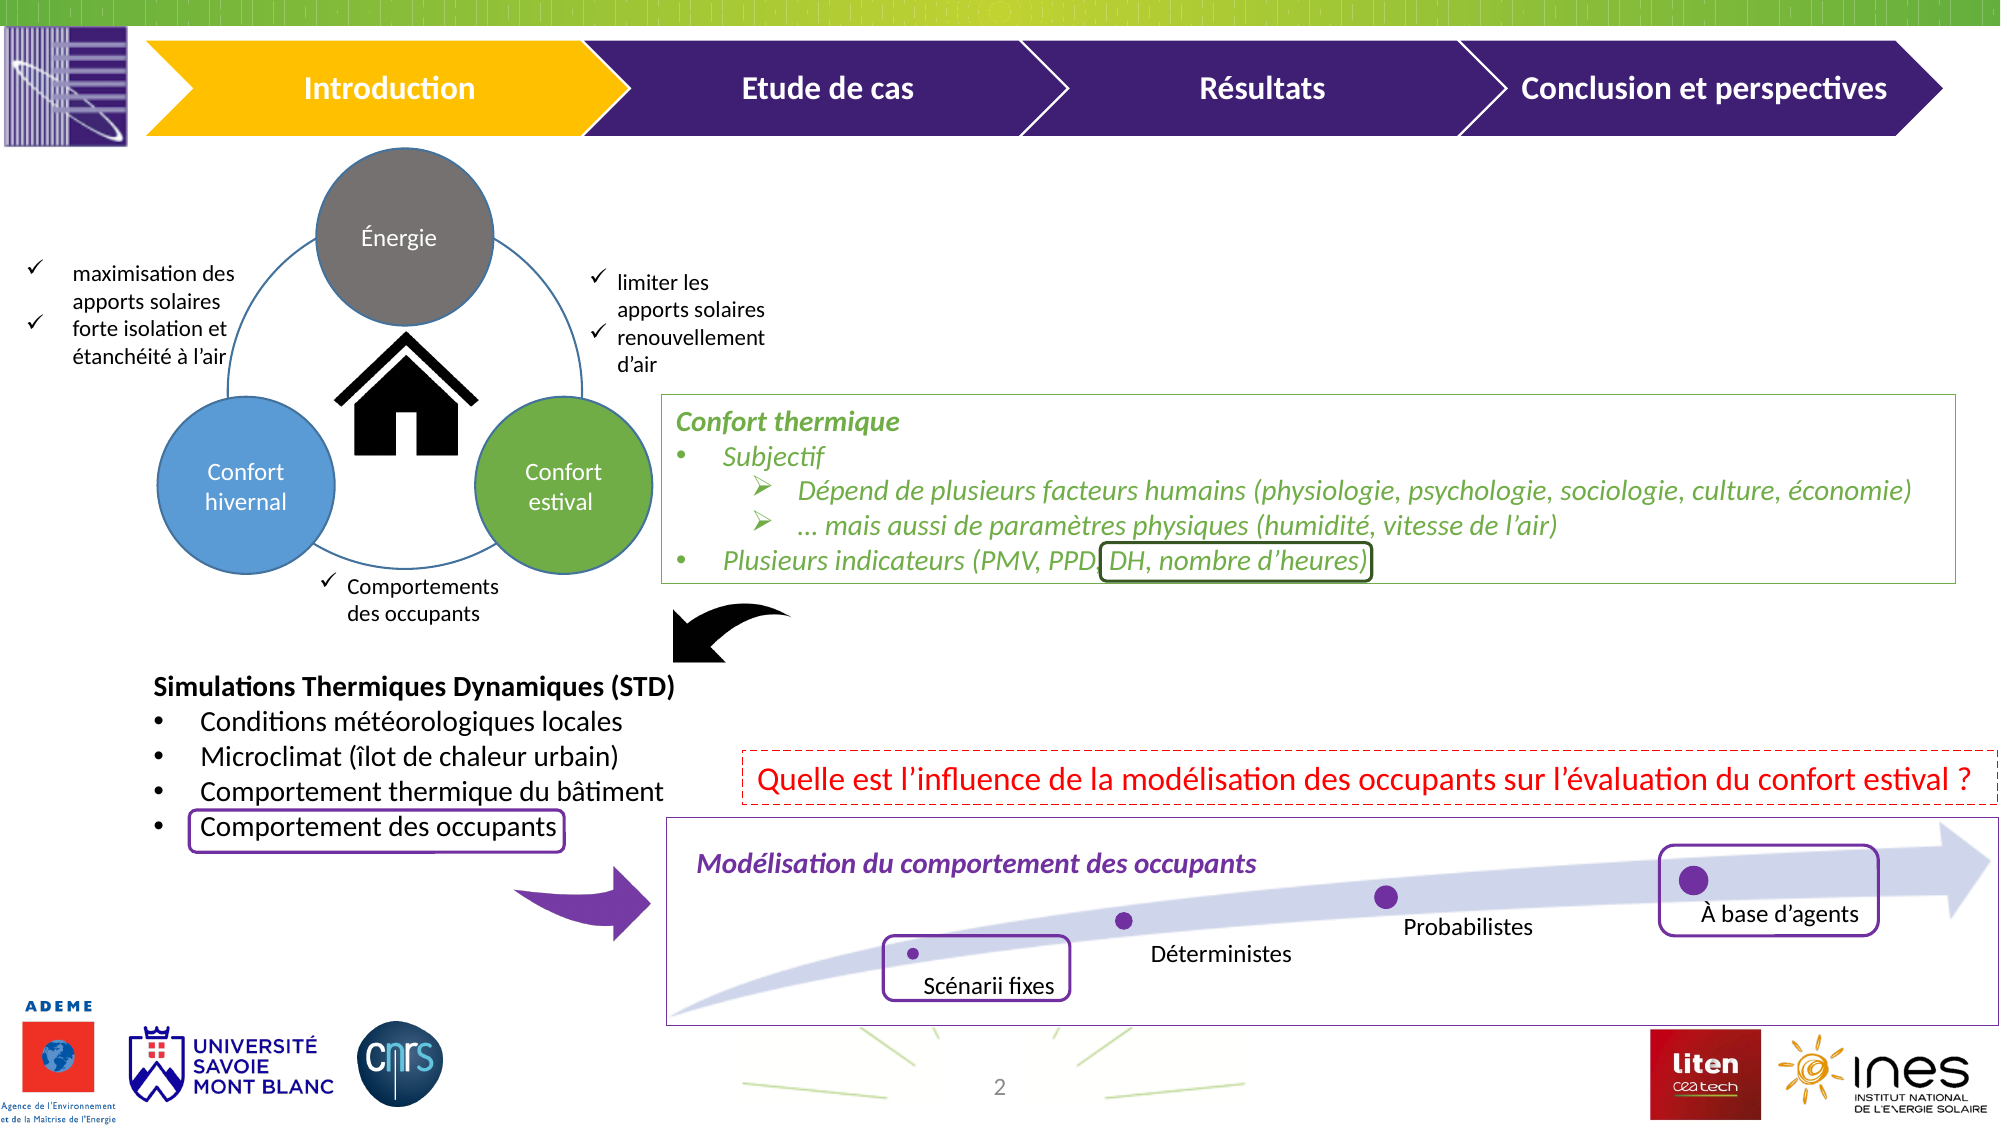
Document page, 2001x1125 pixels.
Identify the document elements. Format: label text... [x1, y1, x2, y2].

picture [357, 1021, 443, 1107]
picture [506, 828, 657, 979]
picture [666, 817, 1999, 1105]
picture [1649, 1028, 1763, 1121]
picture [656, 557, 807, 708]
text_box Confort estival [474, 395, 654, 575]
picture [0, 999, 344, 1125]
text_box Confort thermique Subjectif Dépend de plusieurs facteurs humains (physiologie, psychologie, sociologie, culture, économie) … mais aussi de paramètres physiques (humidité, vitesse de l’air) Plusieurs indicateurs (PMV, PPD, DH, nombre d’heures) [661, 394, 1956, 584]
text_box limiter les apports solaires renouvellement d’air [574, 259, 782, 385]
text_box Simulations Thermiques Dynamiques (STD) Conditions météorologiques locales Microclimat (îlot de chaleur urbain) Comportement thermique du bâtiment Comportement des occupants [138, 660, 712, 850]
text_box Quelle est l’influence de la modélisation des occupants sur l’évaluation du confort estival ? [742, 750, 1998, 805]
text_box [188, 808, 566, 854]
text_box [142, 39, 1946, 138]
picture [3, 26, 128, 148]
picture [1771, 1028, 1994, 1119]
text_box Comportements des occupants [304, 563, 515, 634]
text_box maximisation des apports solaires forte isolation et étanchéité à l’air [11, 251, 294, 376]
text_box Confort hivernal [156, 395, 336, 575]
slide_number 2 [957, 1055, 1043, 1116]
text_box [226, 237, 584, 563]
text_box [1099, 541, 1373, 583]
text_box Énergie [315, 147, 495, 327]
